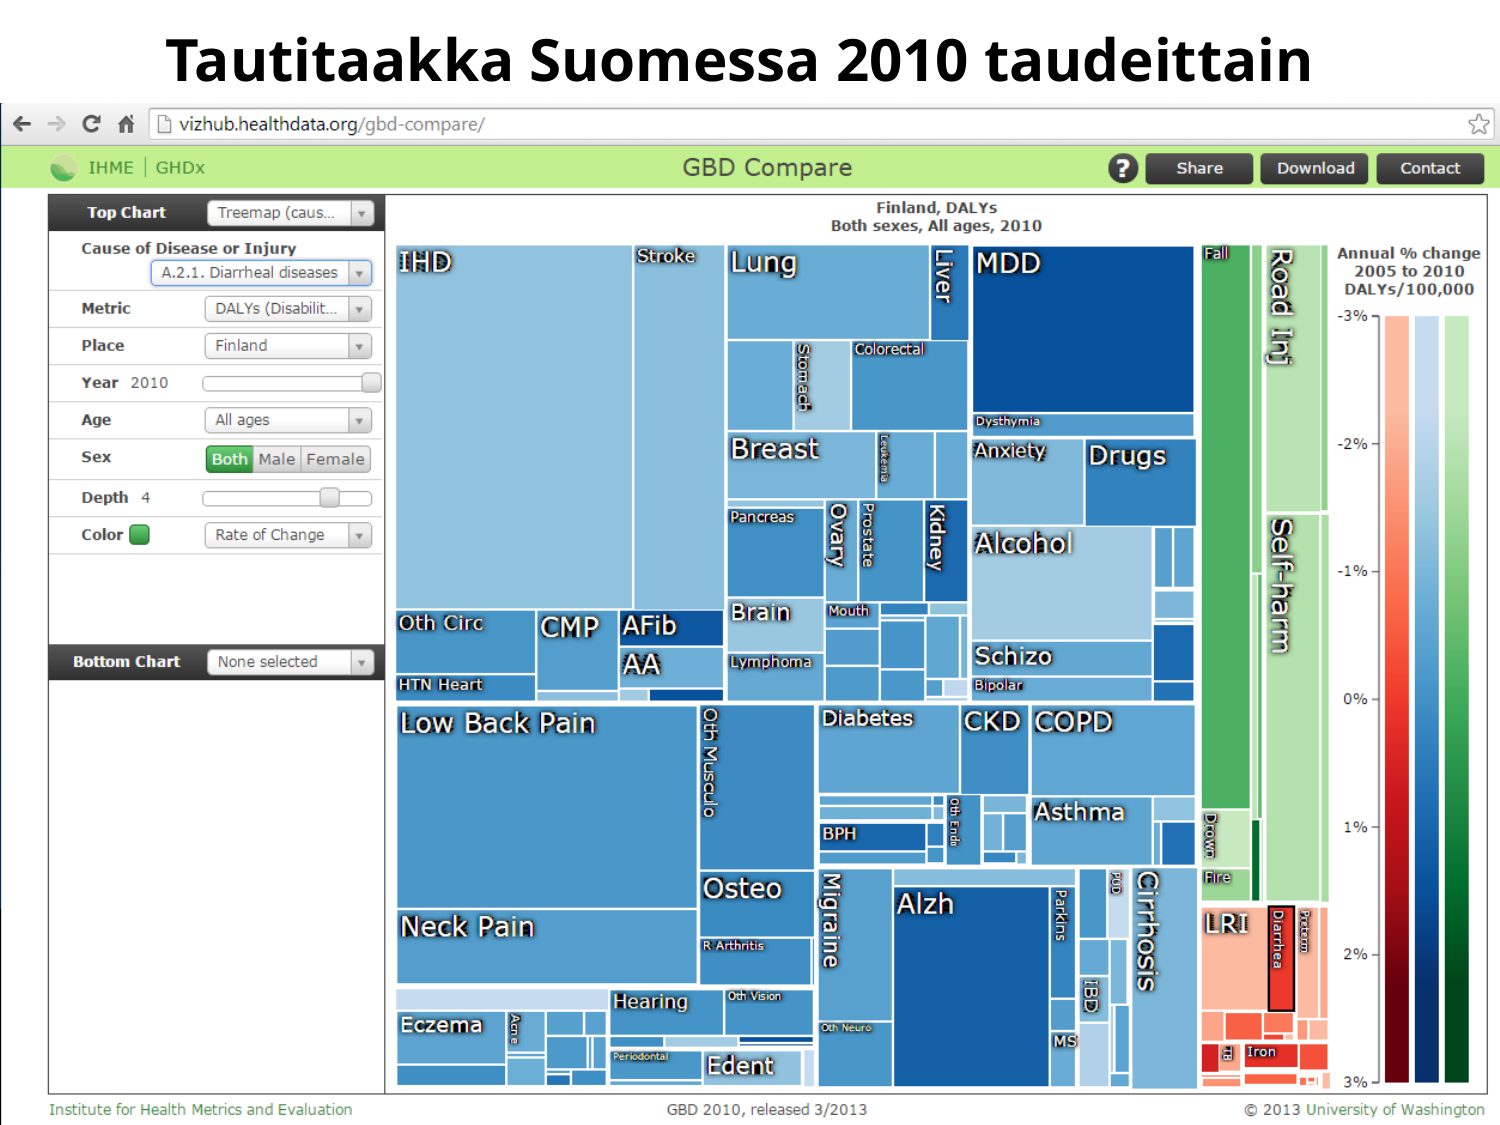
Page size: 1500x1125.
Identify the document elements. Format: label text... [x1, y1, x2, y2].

title Tautitaakka Suomessa 2010 taudeittain [64, 2, 1415, 101]
picture [0, 103, 1500, 1125]
